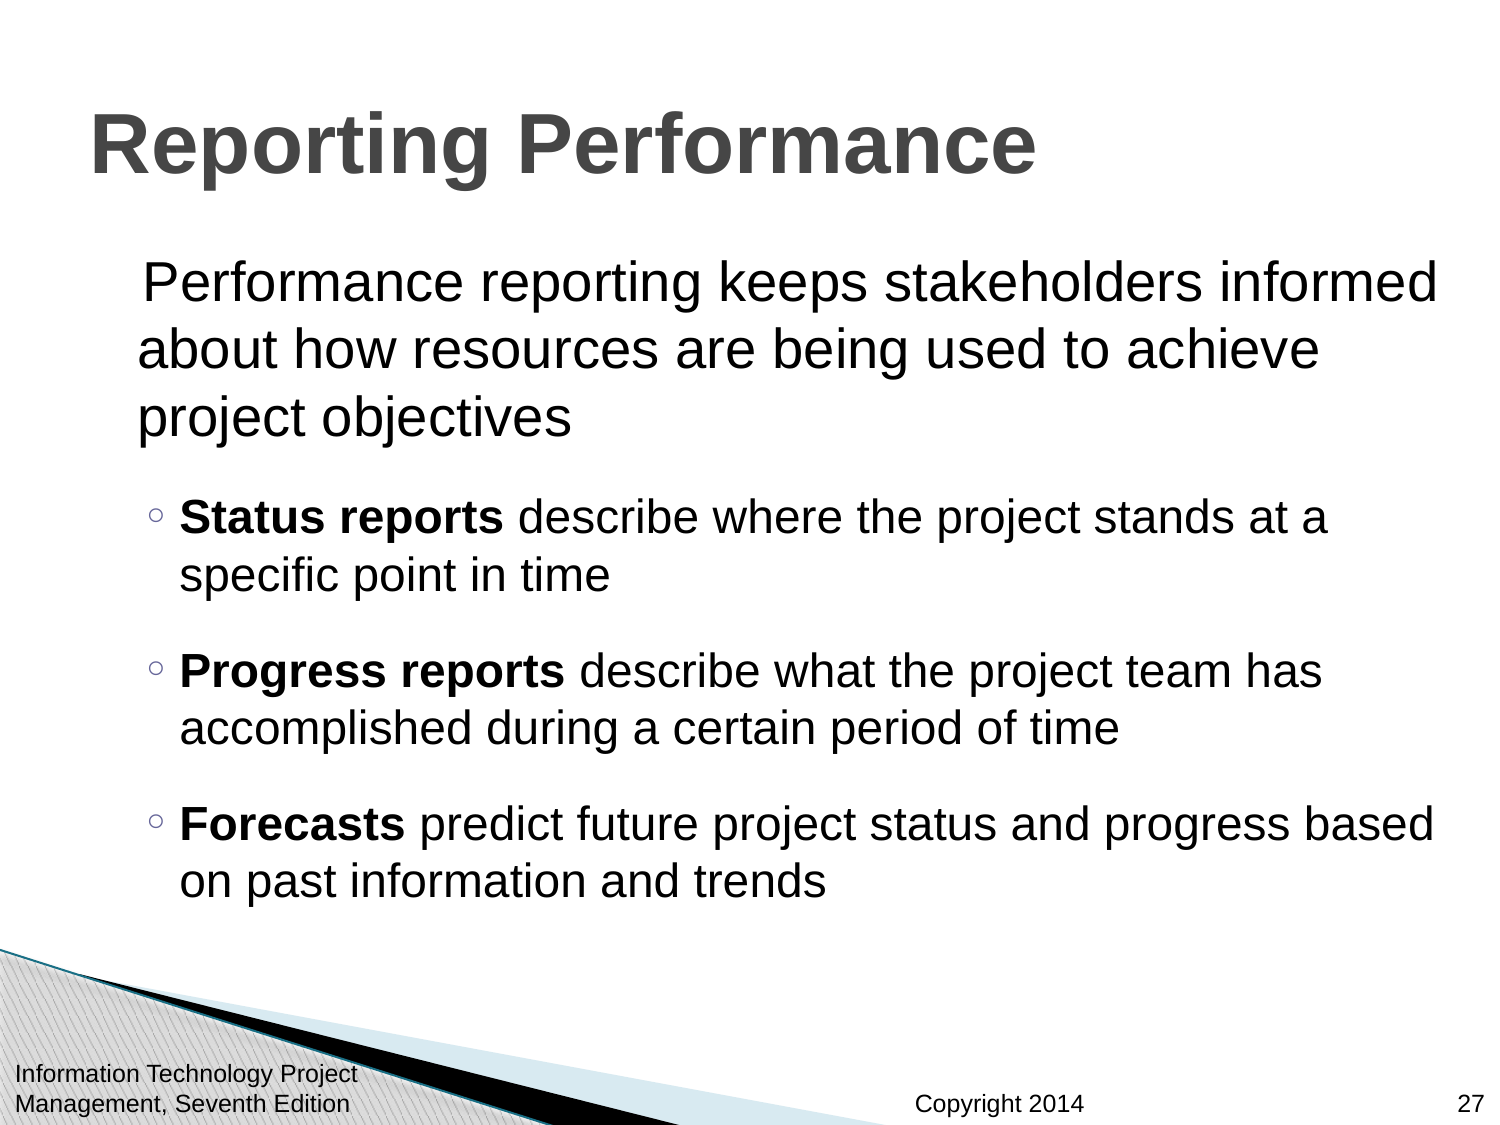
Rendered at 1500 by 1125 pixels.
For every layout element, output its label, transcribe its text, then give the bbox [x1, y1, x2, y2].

list Performance reporting keeps stakeholders informed about how resources are being used to achieve project objectives Status reports describe where the project stands at a specific point in time Progress reports describe what the project team has accomplished during a certain period of time Forecasts predict future project status and progress based on past information and trends [62, 237, 1463, 1063]
footer Information Technology Project Management, Seventh Edition [0, 1065, 425, 1125]
slide_number 27 [1408, 1065, 1500, 1125]
title Reporting Performance [75, 45, 1425, 233]
